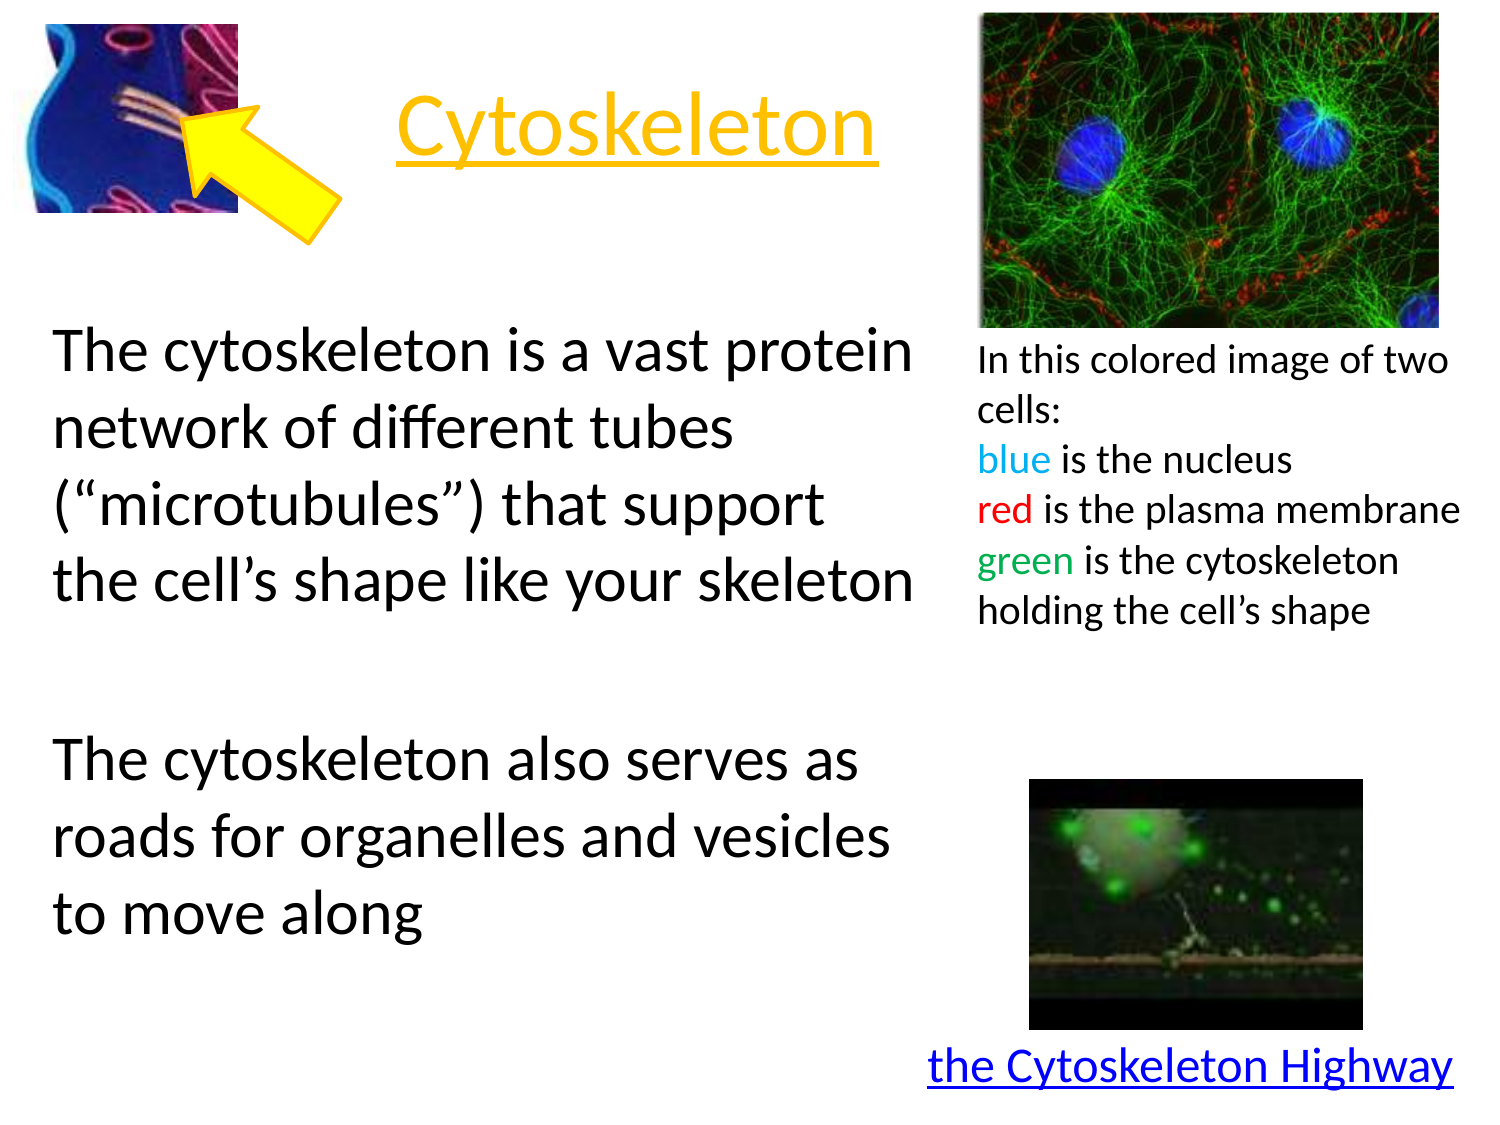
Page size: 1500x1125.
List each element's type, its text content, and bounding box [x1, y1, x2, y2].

picture [977, 0, 1438, 402]
text_box [243, 104, 343, 246]
picture [12, 24, 238, 213]
text_box the Cytoskeleton Highway [912, 1024, 1500, 1100]
title Cytoskeleton [356, 24, 919, 213]
picture [1029, 778, 1364, 1030]
text_box In this colored image of two cells: blue is the nucleus red is the plasma membrane green is the cytoskeleton holding the cell’s shape [962, 324, 1500, 640]
list The cytoskeleton is a vast protein network of different tubes (“microtubules”) that support the cell’s shape like your skeleton The cytoskeleton also serves as roads for organelles and vesicles to move along [37, 299, 938, 1005]
